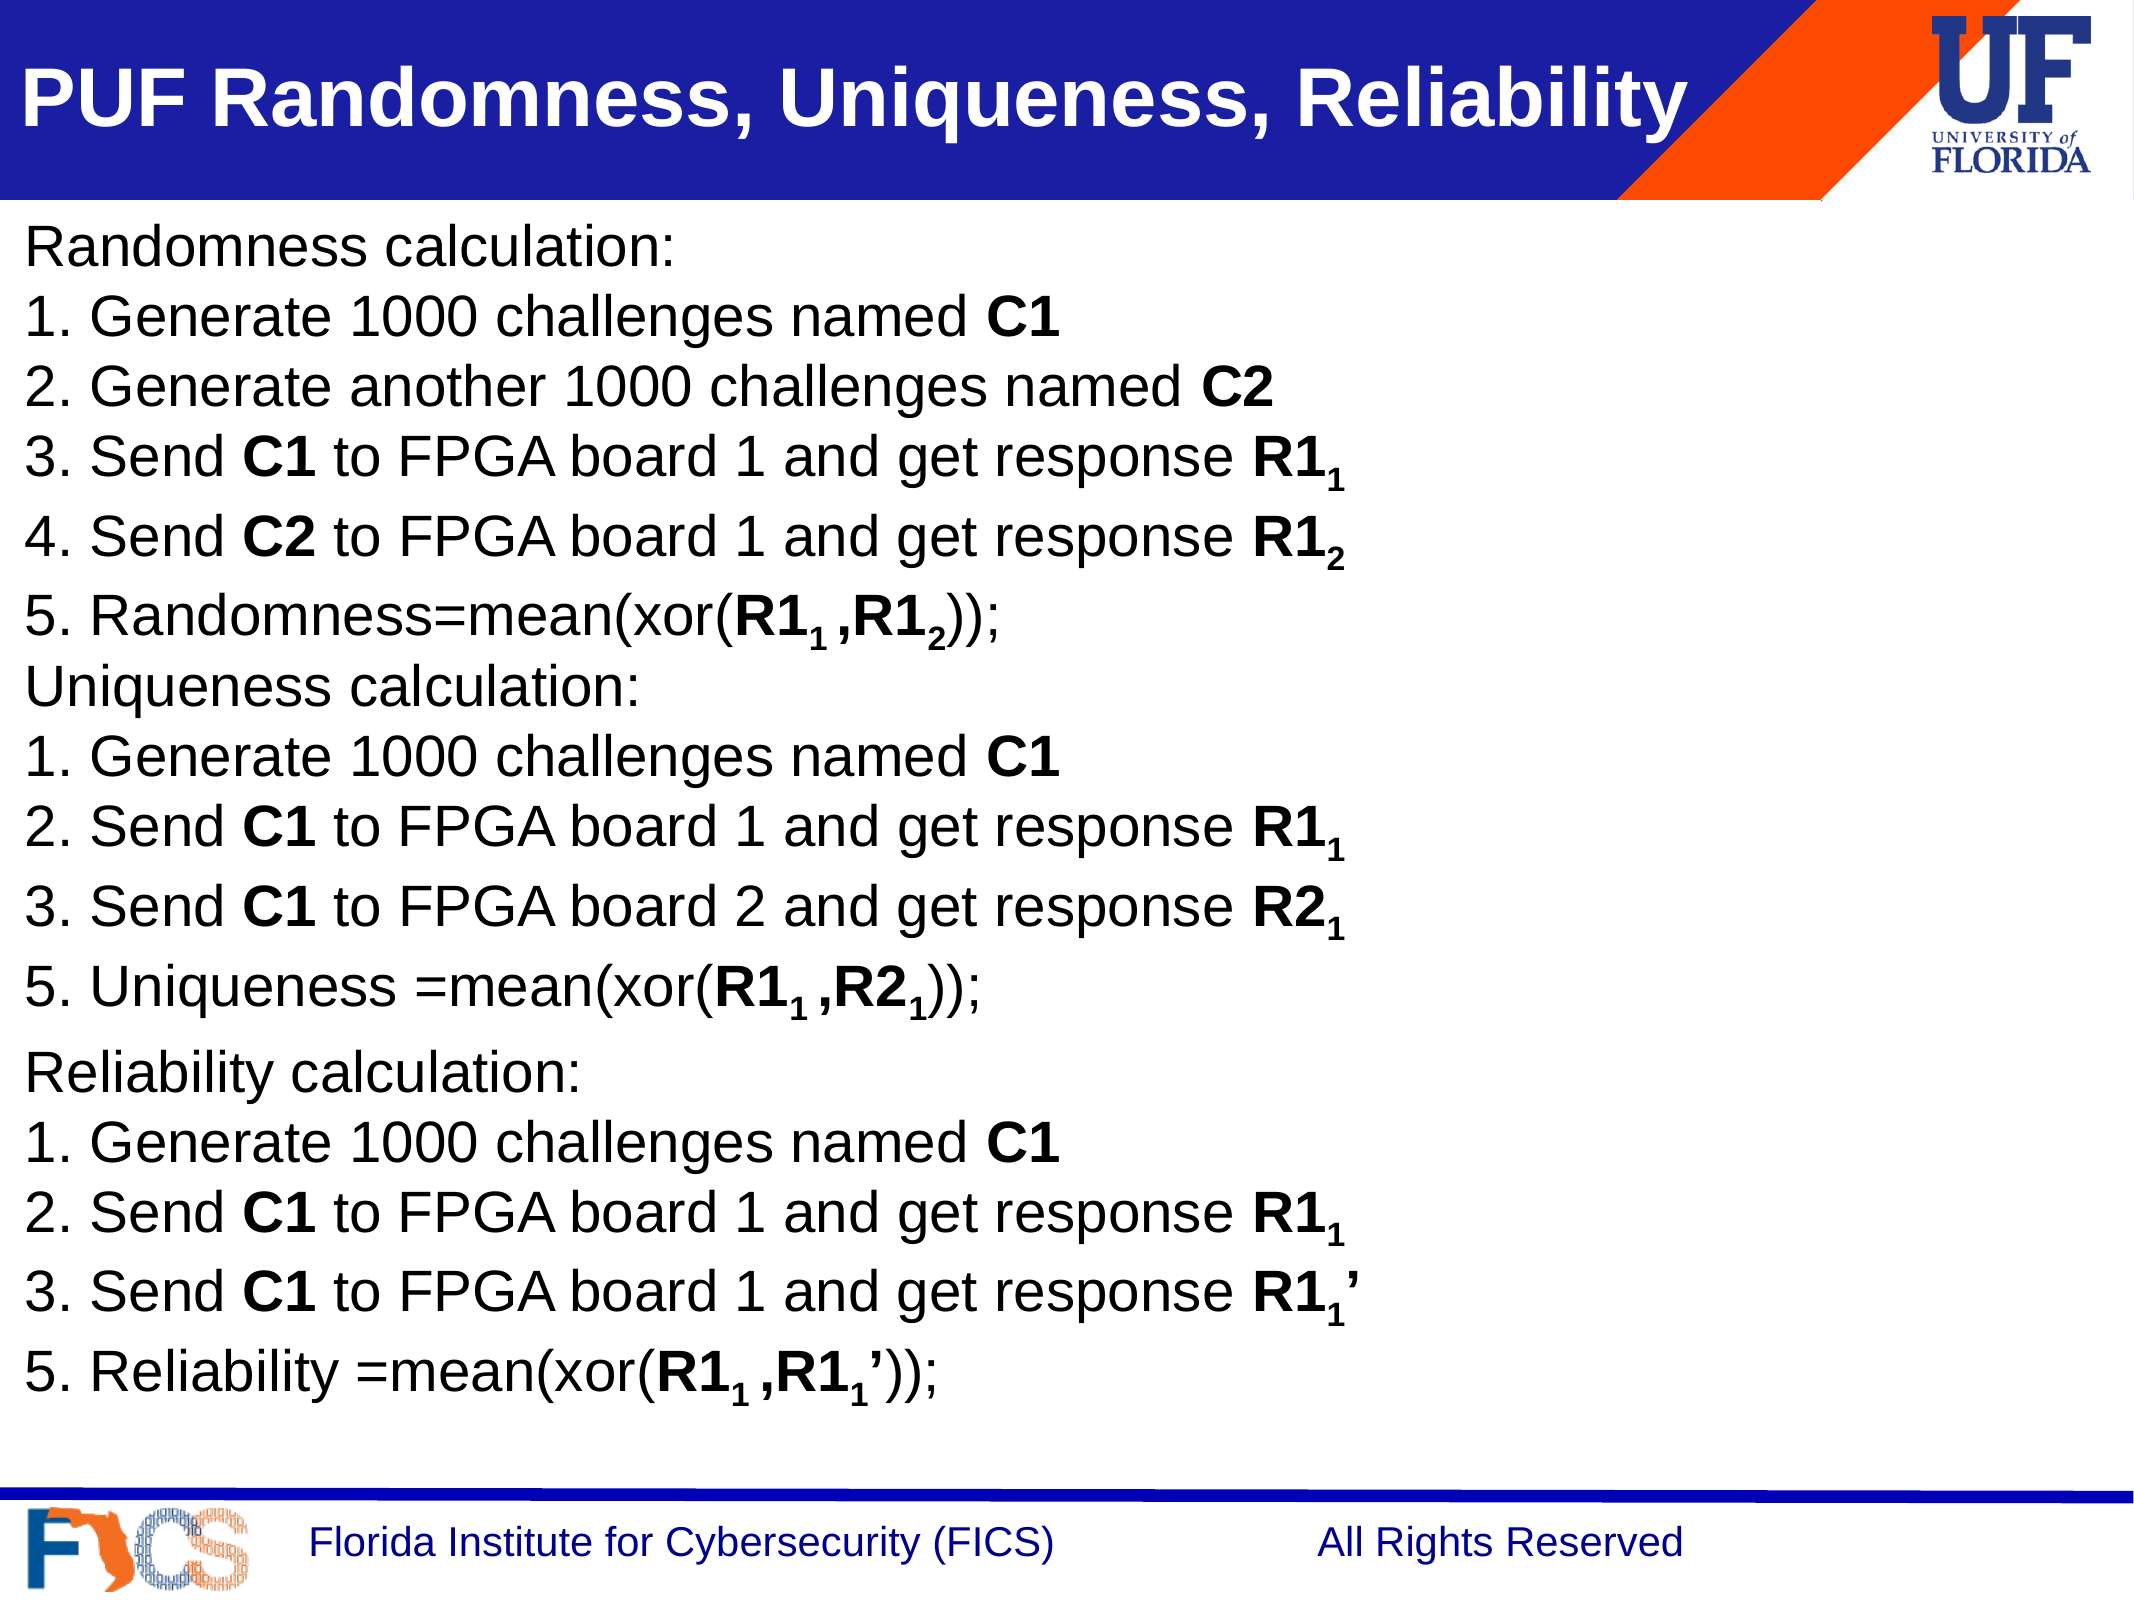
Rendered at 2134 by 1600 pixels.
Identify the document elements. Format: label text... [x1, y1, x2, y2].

picture [1932, 16, 2091, 173]
text_box Reliability calculation: 1. Generate 1000 challenges named C1 2. Send C1 to FPGA board 1 and get response R11 3. Send C1 to FPGA board 1 and get response R11’ 5. Reliability =mean(xor(R11 ,R11’)); [16, 1025, 1728, 1492]
title PUF Randomness, Uniqueness, Reliability [0, 0, 1916, 195]
text_box Randomness calculation: 1. Generate 1000 challenges named C1 2. Generate another 1000 challenges named C2 3. Send C1 to FPGA board 1 and get response R11 4. Send C2 to FPGA board 1 and get response R12 5. Randomness=mean(xor(R11 ,R12)); [16, 199, 1728, 639]
text_box Uniqueness calculation: 1. Generate 1000 challenges named C1 2. Send C1 to FPGA board 1 and get response R11 3. Send C1 to FPGA board 2 and get response R21 5. Uniqueness =mean(xor(R11 ,R21)); [16, 639, 1728, 1025]
